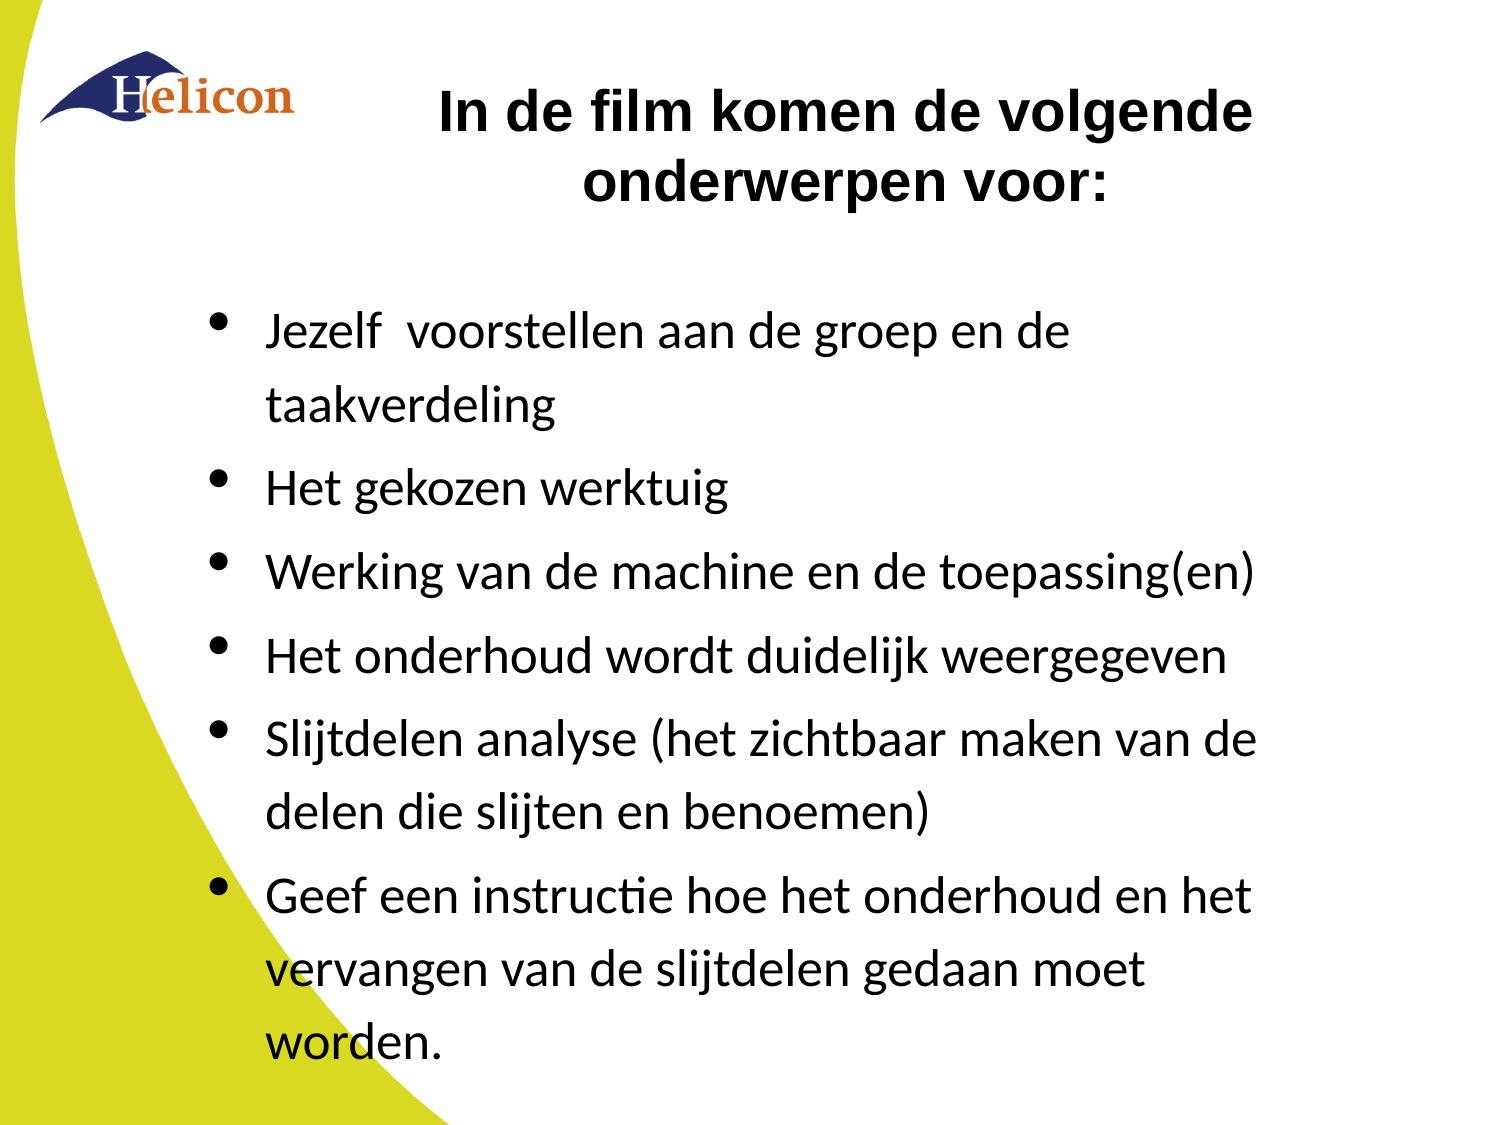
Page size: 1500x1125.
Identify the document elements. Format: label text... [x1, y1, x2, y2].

picture [0, 0, 1500, 1125]
list Jezelf voorstellen aan de groep en de taakverdeling Het gekozen werktuig Werking van de machine en de toepassing(en) Het onderhoud wordt duidelijk weergegeven Slijtdelen analyse (het zichtbaar maken van de delen die slijten en benoemen) Geef een instructie hoe het onderhoud en het vervangen van de slijtdelen gedaan moet worden. [194, 278, 1284, 1088]
title In de film komen de volgende onderwerpen voor: [301, 125, 1392, 232]
